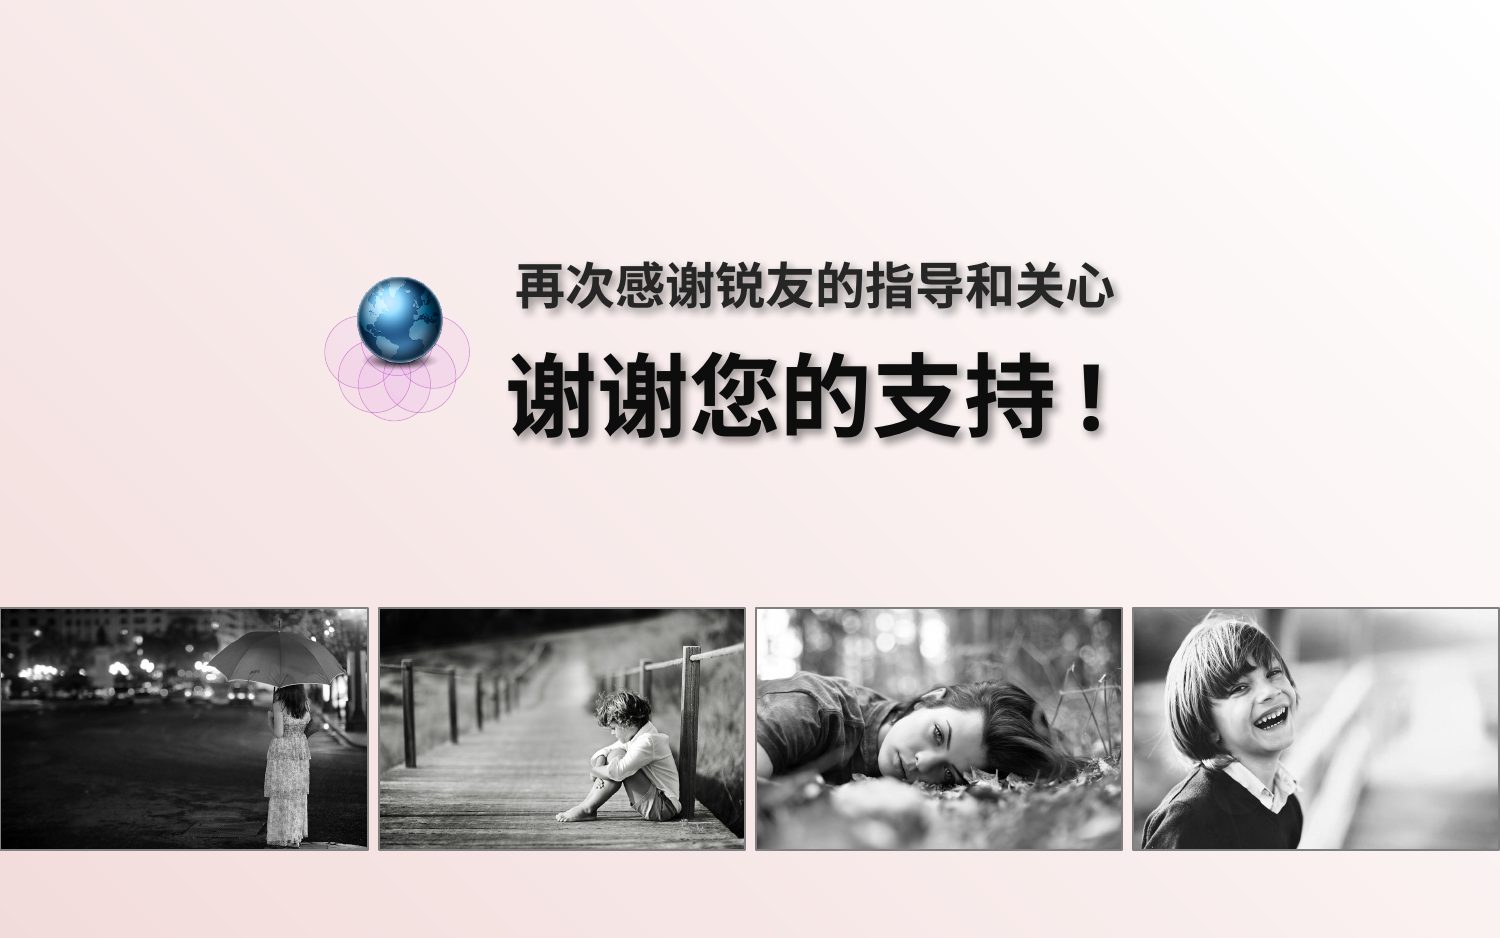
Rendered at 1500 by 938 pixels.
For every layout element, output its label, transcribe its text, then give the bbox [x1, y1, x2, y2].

text_box 再次感谢锐友的指导和关心 [500, 247, 1131, 323]
text_box [1130, 606, 1500, 852]
text_box [754, 606, 1124, 852]
picture [353, 275, 448, 371]
text_box [0, 606, 370, 852]
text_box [324, 302, 470, 422]
text_box [377, 606, 747, 852]
text_box 谢谢您的支持! [490, 331, 1120, 457]
